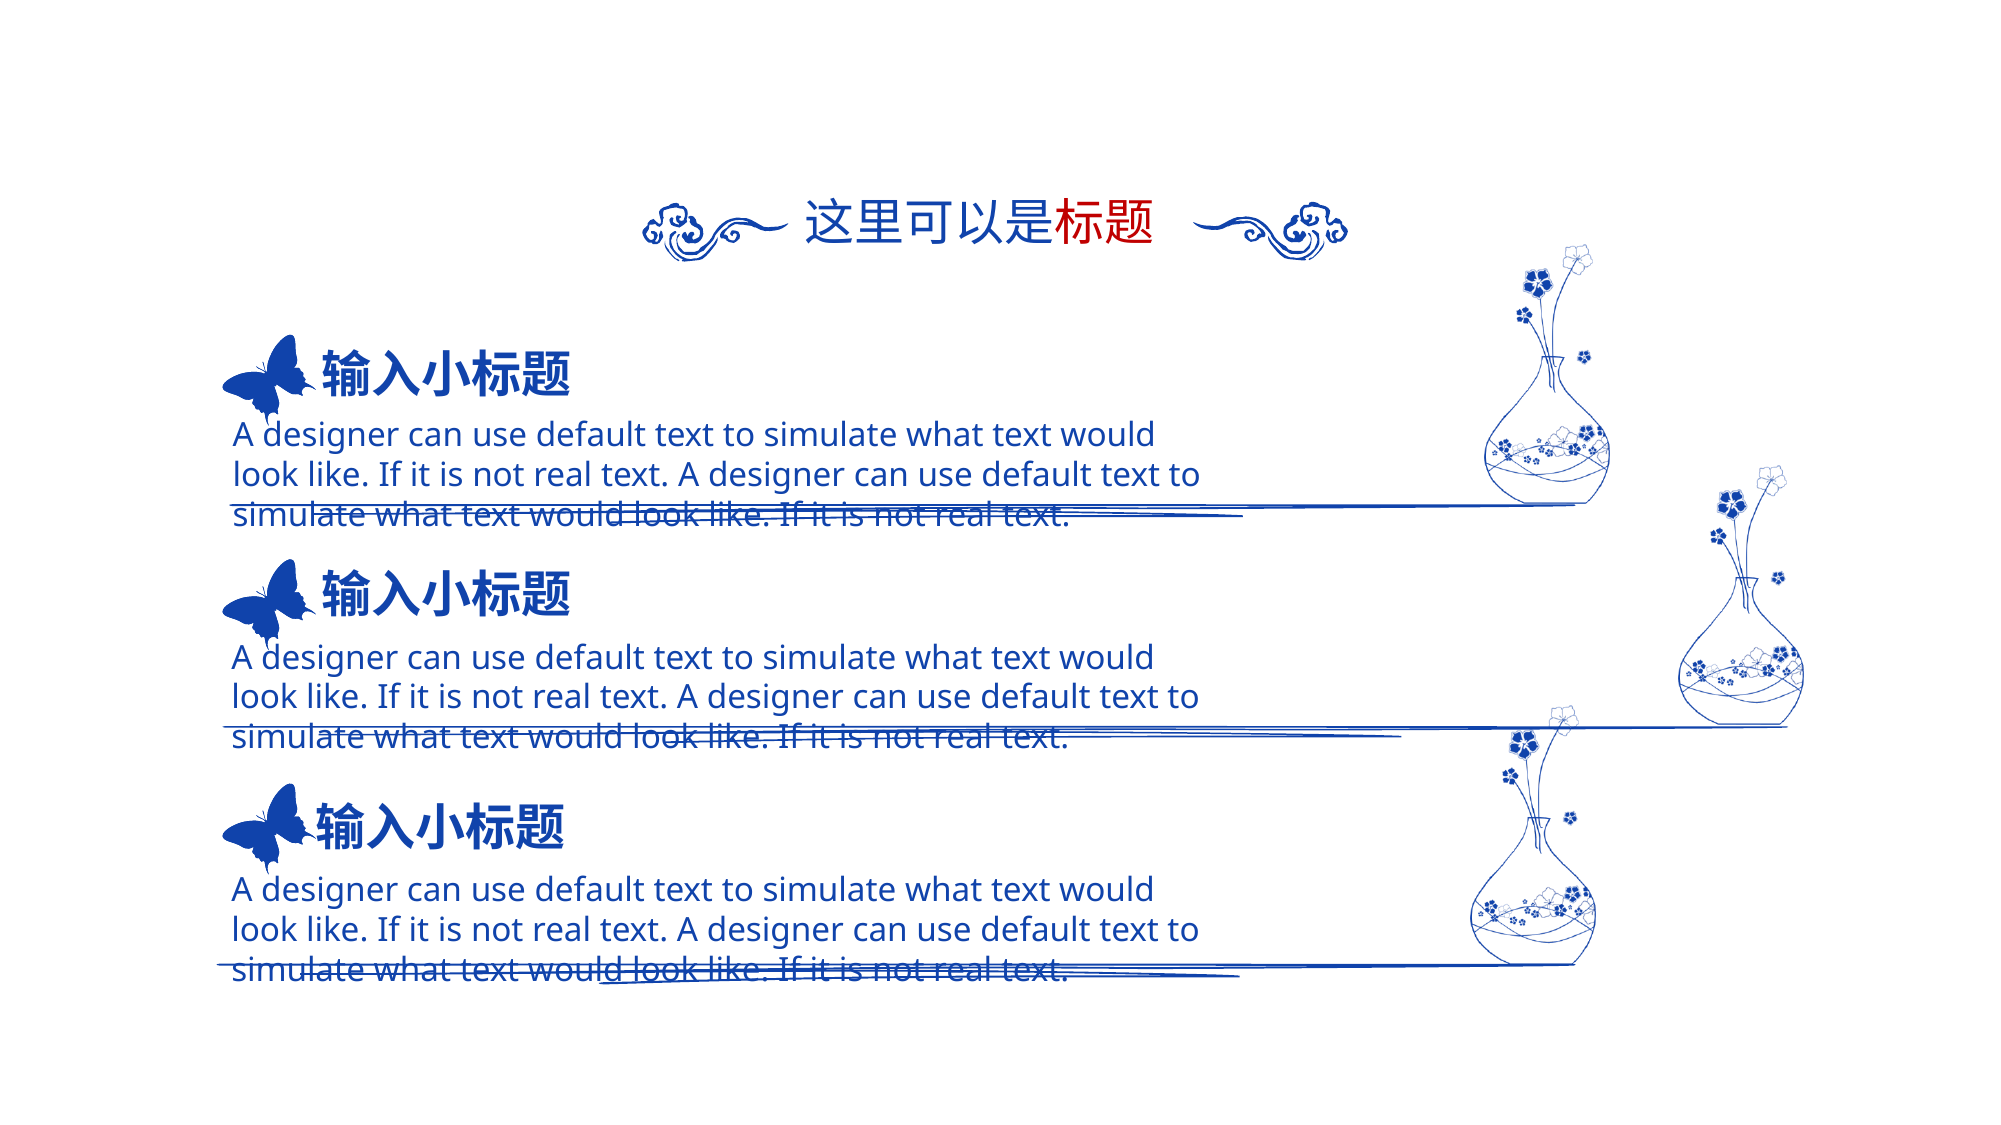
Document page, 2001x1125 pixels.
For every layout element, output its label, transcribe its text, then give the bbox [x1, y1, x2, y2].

text_box 输入小标题 [319, 803, 598, 861]
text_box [222, 333, 319, 429]
picture [1678, 465, 1804, 726]
text_box A designer can use default text to simulate what text would look like. If it is not real text. A designer can use default text to simulate what text would look like. If it is not real text. [217, 406, 1230, 581]
text_box [1228, 726, 1470, 731]
picture [1484, 244, 1610, 504]
text_box 输入小标题 [307, 555, 605, 628]
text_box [642, 183, 1348, 263]
text_box [1596, 726, 1789, 730]
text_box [222, 557, 319, 653]
picture [1470, 705, 1596, 966]
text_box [222, 781, 319, 877]
text_box [1228, 963, 1559, 969]
text_box 输入小标题 [319, 335, 605, 406]
text_box [1228, 732, 1402, 738]
text_box A designer can use default text to simulate what text would look like. If it is not real text. A designer can use default text to simulate what text would look like. If it is not real text. [216, 628, 1228, 803]
text_box [229, 504, 1576, 524]
text_box [1228, 974, 1240, 978]
text_box A designer can use default text to simulate what text would look like. If it is not real text. A designer can use default text to simulate what text would look like. If it is not real text. [216, 861, 1228, 1036]
